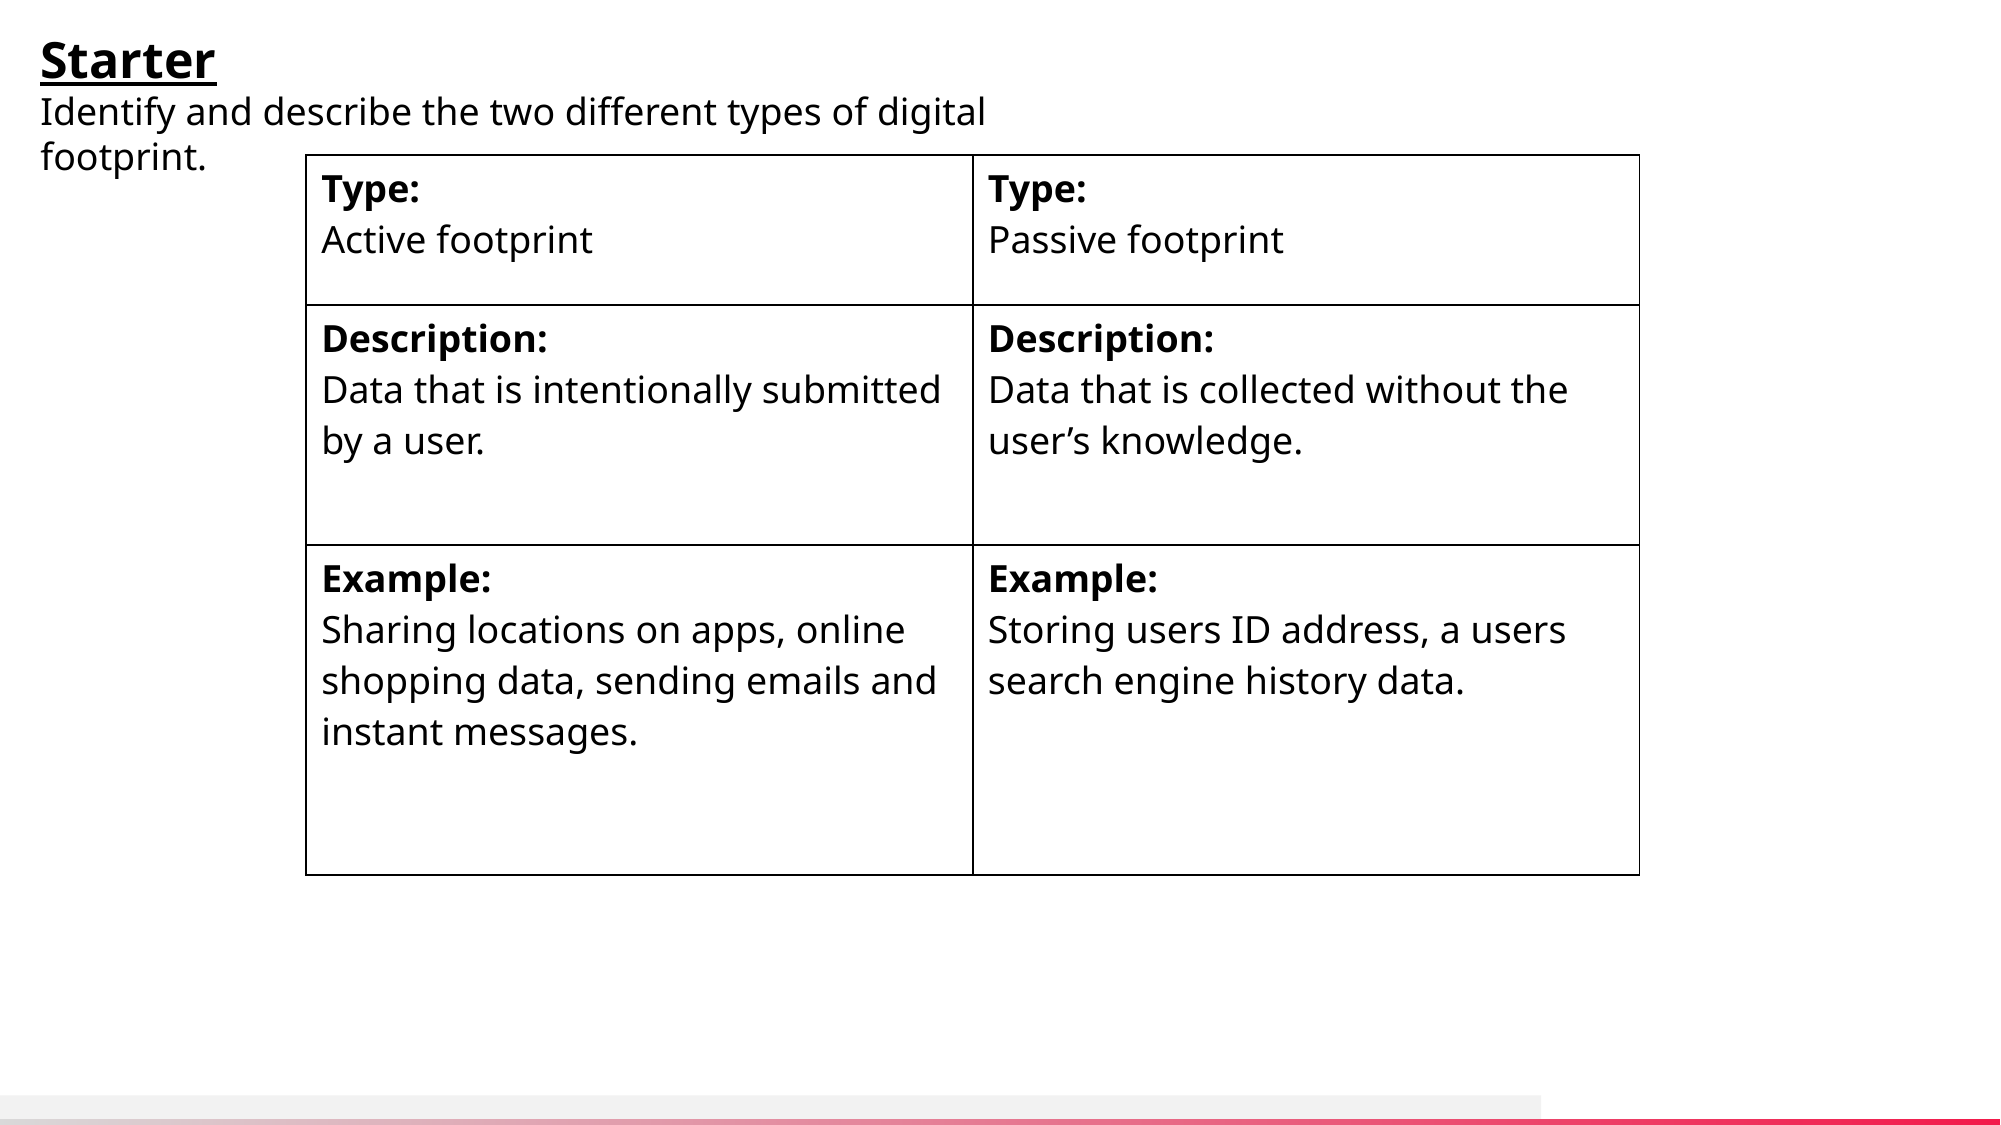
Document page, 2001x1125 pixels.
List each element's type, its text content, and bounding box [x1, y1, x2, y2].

text_box Starter Identify and describe the two different types of digital footprint. [25, 21, 1095, 186]
table_header Type: Passive footprint [974, 156, 1639, 304]
table_header Type: Active footprint [307, 156, 972, 304]
table_cell Example: Storing users ID address, a users search engine history data. [974, 546, 1639, 874]
table_cell Example: Sharing locations on apps, online shopping data, sending emails and instant messages. [307, 546, 972, 874]
table_cell Description: Data that is collected without the user’s knowledge. [974, 306, 1639, 544]
table_cell Description: Data that is intentionally submitted by a user. [307, 306, 972, 544]
